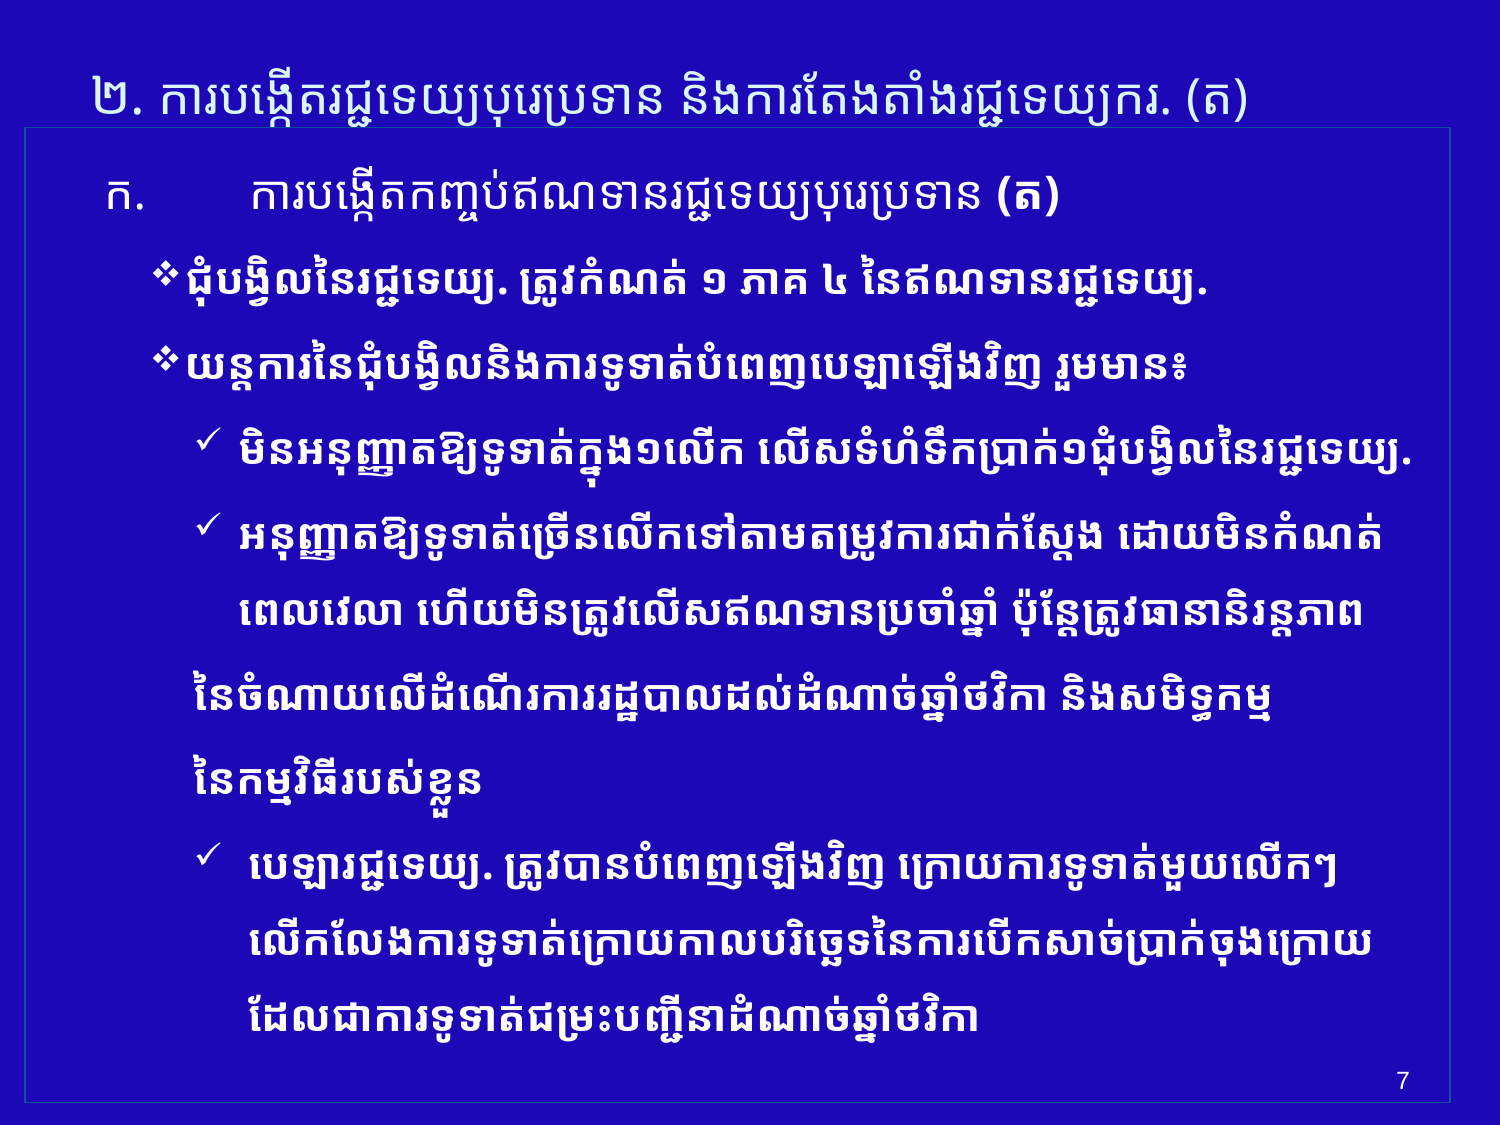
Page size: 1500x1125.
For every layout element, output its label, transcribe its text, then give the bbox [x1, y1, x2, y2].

title ២. ការបង្កើត​រជ្ជទេយ្យ​បុរេប្រទាន​ និង​ការ​តែងតាំងរជ្ជទេយ្យករ. (ត) [74, 24, 1463, 133]
slide_number 7 [1299, 1042, 1425, 1103]
list ក. ការបង្កើតកញ្ចប់ឥណទាន​​រជ្ជទេយ្យបុរេប្រទាន​​ (ត) ​ជុំបង្វិលនៃរជ្ជទេយ្យ.​ ត្រូវ​កំណត់ ១ ភាគ ៤ នៃ​ឥណទាន​រជ្ជទេយ្យ. យន្តការ​នៃ​ជុំបង្វិល​និង​ការទូទាត់​បំពេញបេឡាឡើងវិញ រួមមាន៖ មិនអនុញ្ញាតឱ្យទូទាត់​ក្នុង១លើក លើស​ទំហំទឹកប្រាក់​១ជុំបង្វិលនៃរជ្ជទេយ្យ. អនុញ្ញាតឱ្យទូទាត់​ច្រើនលើកទៅតាមតម្រូវការ​ជាក់ស្តែង​ ដោយមិនកំណត់ពេលវេលា​ ហើយមិនត្រូវ​លើសឥណទាន​ប្រចាំឆ្នាំ ប៉ុន្តែត្រូវធានានិរន្តភាព នៃចំណាយលើដំណើរការរដ្ឋបាល​ដល់​ដំណាច់ឆ្នាំ​ថវិកា និង​សមិទ្ធកម្ម នៃកម្មវិធីរបស់ខ្លួន​ បេឡារជ្ជទេយ្យ. ត្រូវ​បានបំពេញឡើងវិញ ក្រោយ​ការទូទាត់មួយលើកៗ លើកលែងការទូទាត់​ក្រោយ​កាលបរិច្ឆេទ​នៃការបើកសាច់ប្រាក់​ចុងក្រោយ ដែលជាការទូទាត់ជម្រះបញ្ជីនាដំណាច់ឆ្នាំថវិកា​​ [24, 127, 1451, 1103]
